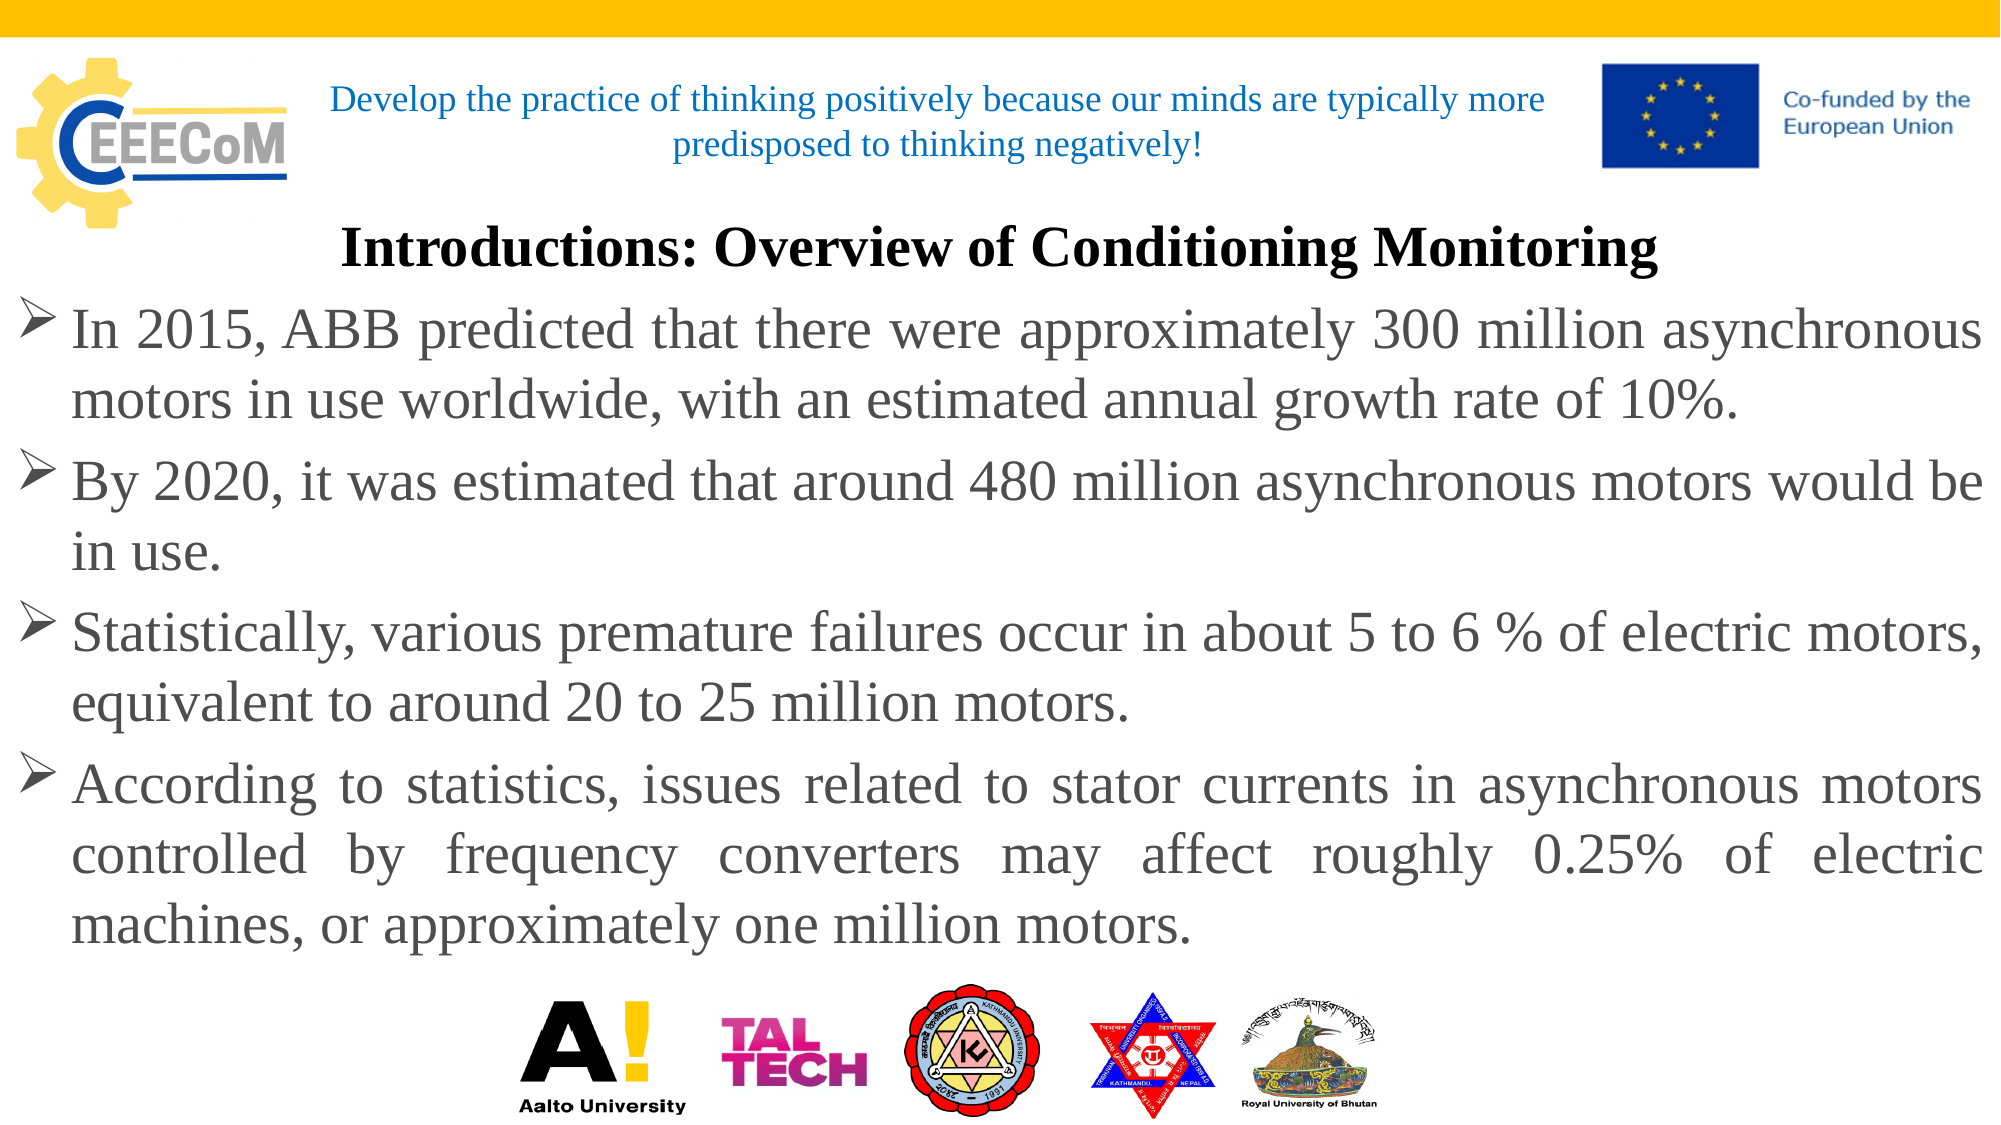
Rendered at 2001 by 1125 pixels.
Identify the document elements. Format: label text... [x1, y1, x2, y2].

list Introductions: Overview of Conditioning Monitoring In 2015, ABB predicted that there were approximately 300 million asynchronous motors in use worldwide, with an estimated annual growth rate of 10%. By 2020, it was estimated that around 480 million asynchronous motors would be in use. Statistically, various premature failures occur in about 5 to 6 % of electric motors, equivalent to around 20 to 25 million motors. According to statistics, issues related to stator currents in asynchronous motors controlled by frequency converters may affect roughly 0.25% of electric machines, or approximately one million motors. [0, 201, 2000, 975]
picture [11, 50, 299, 201]
title Develop the practice of thinking positively because our minds are typically more predisposed to thinking negatively! [312, 37, 1565, 201]
picture [1595, 46, 2000, 181]
picture [512, 984, 1382, 1125]
